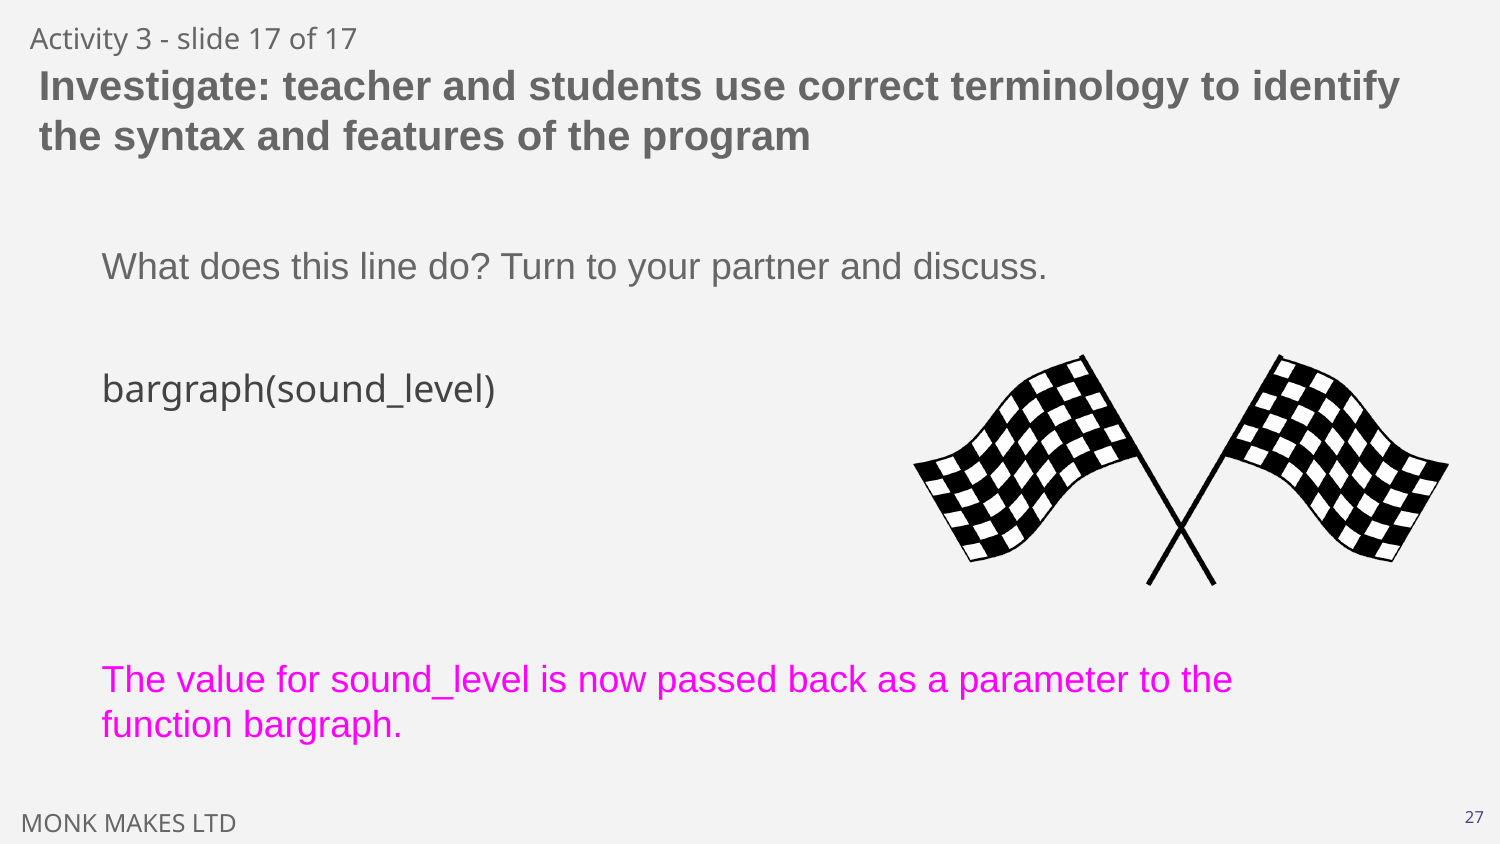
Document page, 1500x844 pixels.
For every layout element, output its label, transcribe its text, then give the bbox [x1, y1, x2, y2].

subtitle Activity 3 - slide 17 of 17 [14, 0, 1500, 52]
slide_number ‹#› [1448, 792, 1500, 844]
text_box What does this line do? Turn to your partner and discuss. bargraph(sound_level) The value for sound_level is now passed back as a parameter to the function bargraph. [86, 211, 1268, 793]
title Investigate: teacher and students use correct terminology to identify the syntax and features of the program [24, 52, 1422, 167]
picture [913, 336, 1450, 605]
